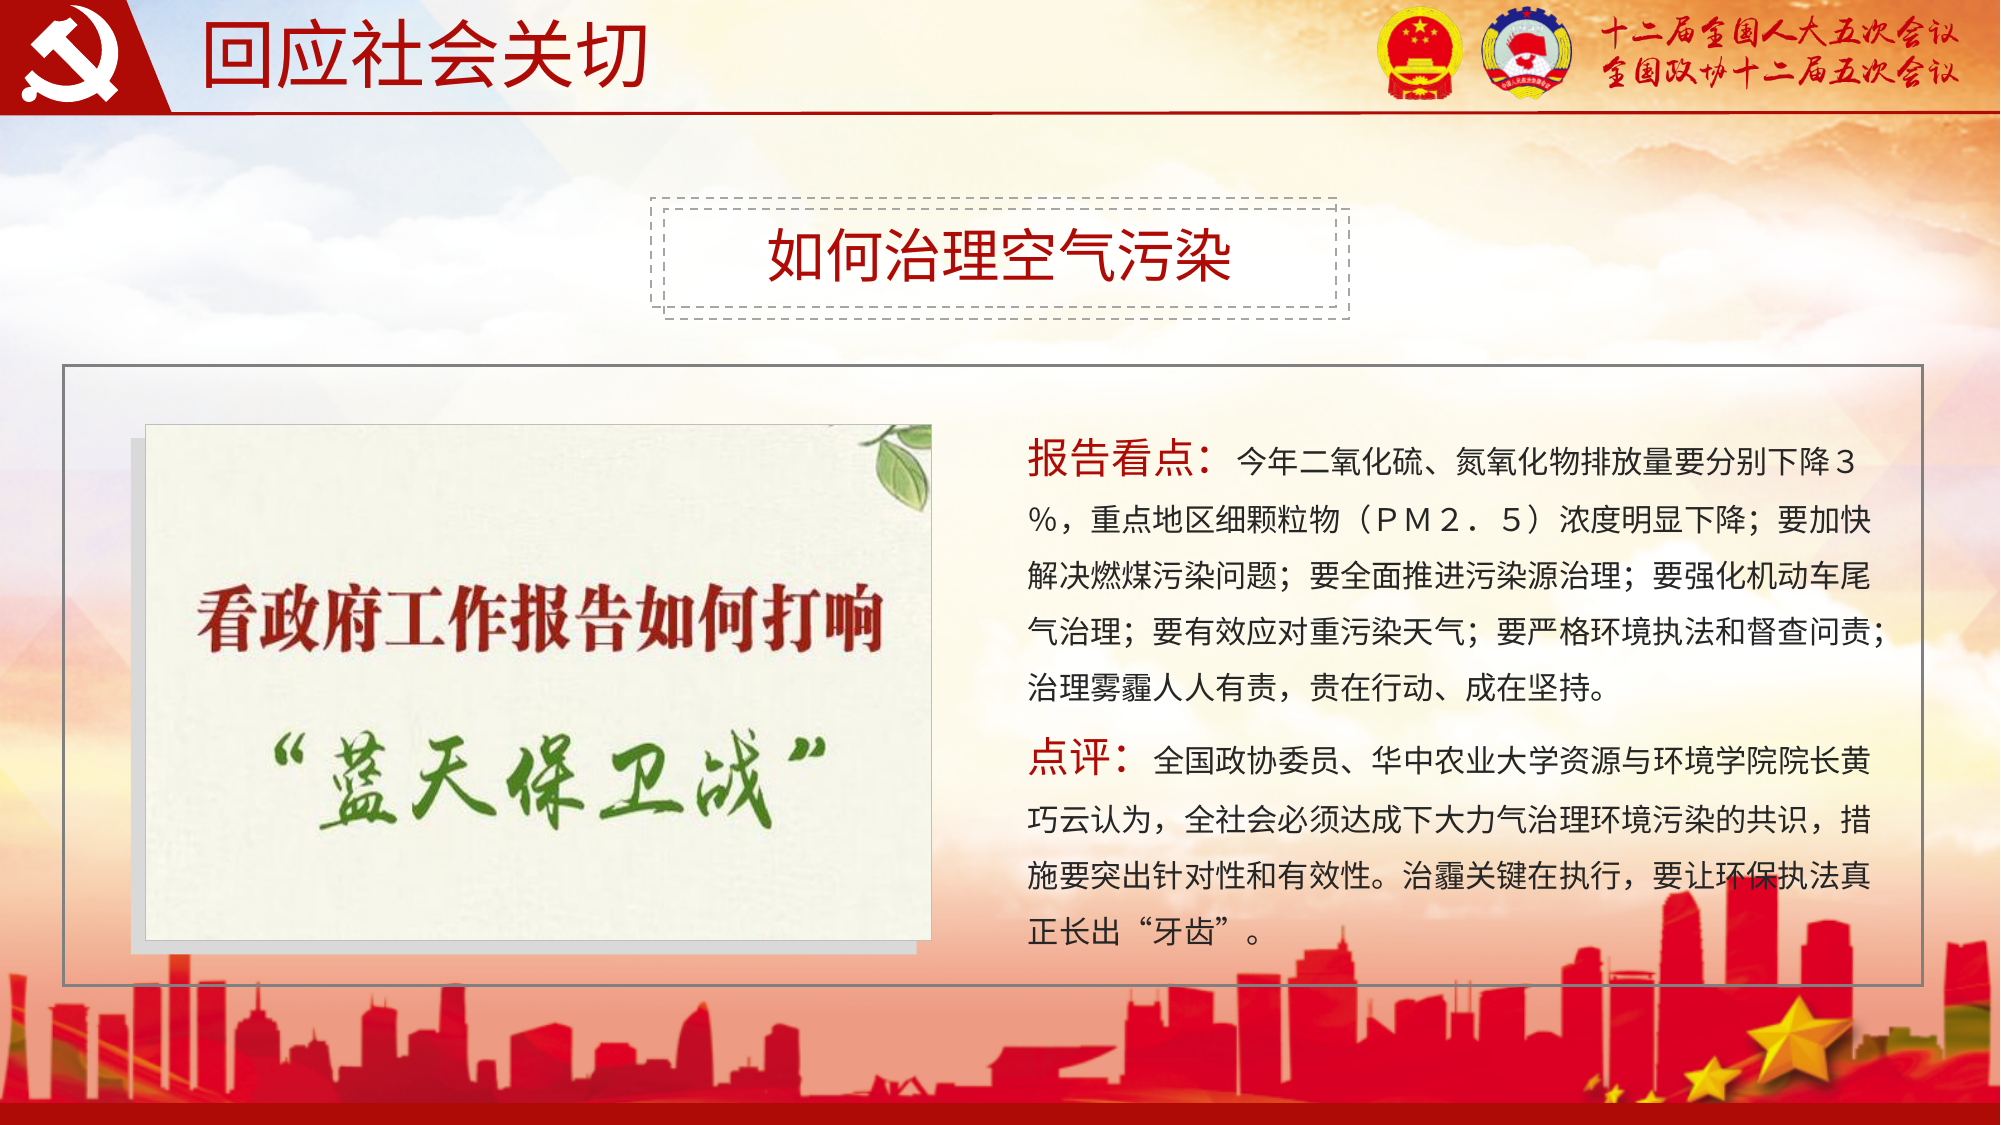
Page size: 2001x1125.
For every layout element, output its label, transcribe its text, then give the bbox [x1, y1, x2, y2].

picture [173, 0, 2000, 112]
text_box [0, 1102, 2000, 1125]
text_box [63, 365, 1923, 986]
text_box 回应社会关切 [186, 0, 841, 105]
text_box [1377, 4, 1995, 100]
picture [0, 115, 2000, 1102]
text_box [651, 197, 1349, 320]
text_box 报告看点：今年二氧化硫、氮氧化物排放量要分别下降３％，重点地区细颗粒物（ＰＭ２．５）浓度明显下降；要加快解决燃煤污染问题；要全面推进污染源治理；要强化机动车尾气治理；要有效应对重污染天气；要严格环境执法和督查问责；治理雾霾人人有责，贵在行动、成在坚持。 点评：全国政协委员、华中农业大学资源与环境学院院长黄巧云认为，全社会必须达成下大力气治理环境污染的共识，措施要突出针对性和有效性。治霾关键在执行，要让环保执法真正长出“牙齿”。 [1013, 399, 1894, 958]
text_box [130, 424, 932, 955]
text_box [0, 0, 173, 114]
